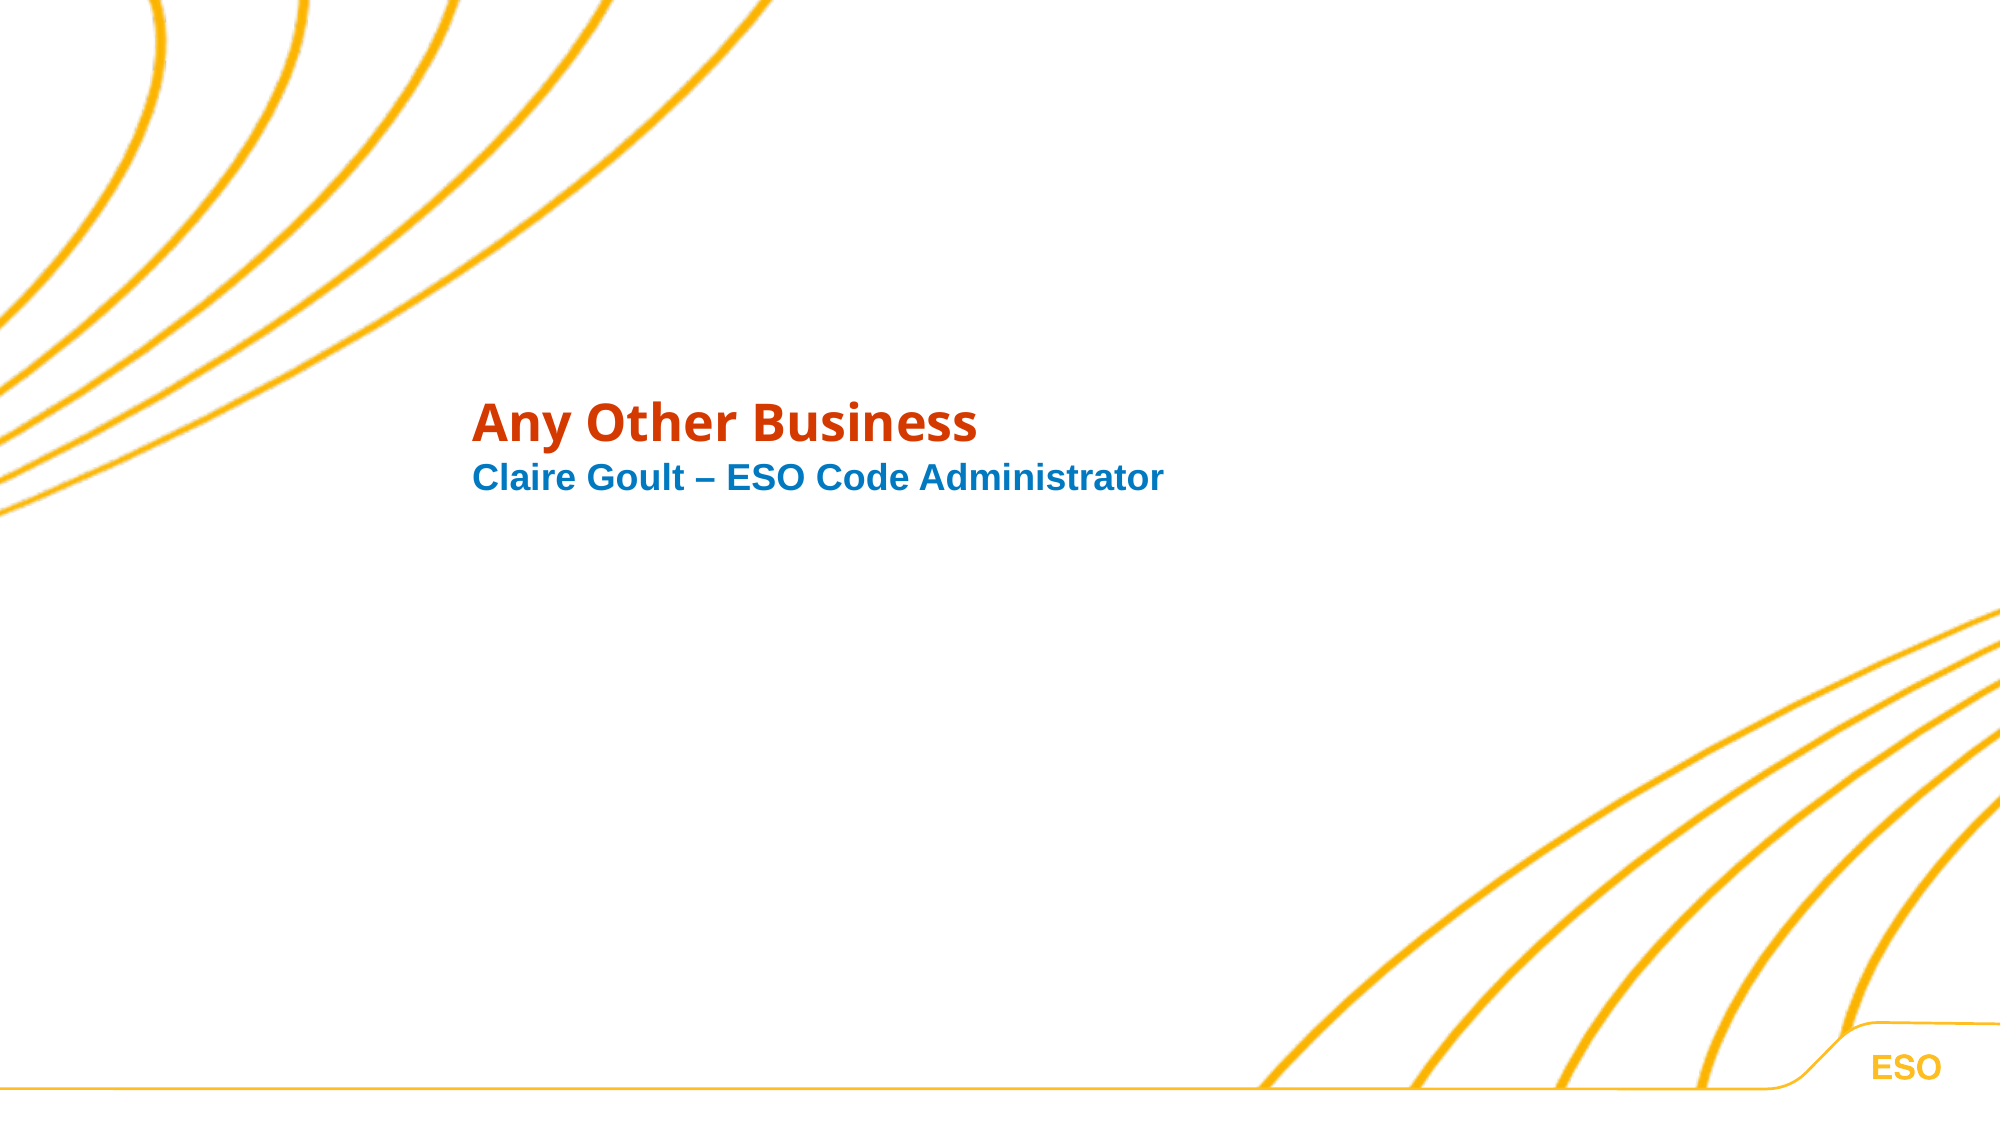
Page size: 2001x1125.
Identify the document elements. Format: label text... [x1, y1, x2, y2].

picture [1126, 488, 2000, 1087]
list Claire Goult – ESO Code Administrator [457, 450, 1619, 727]
picture [0, 0, 874, 637]
picture [1873, 1054, 1941, 1080]
list Any Other Business [457, 389, 1543, 447]
